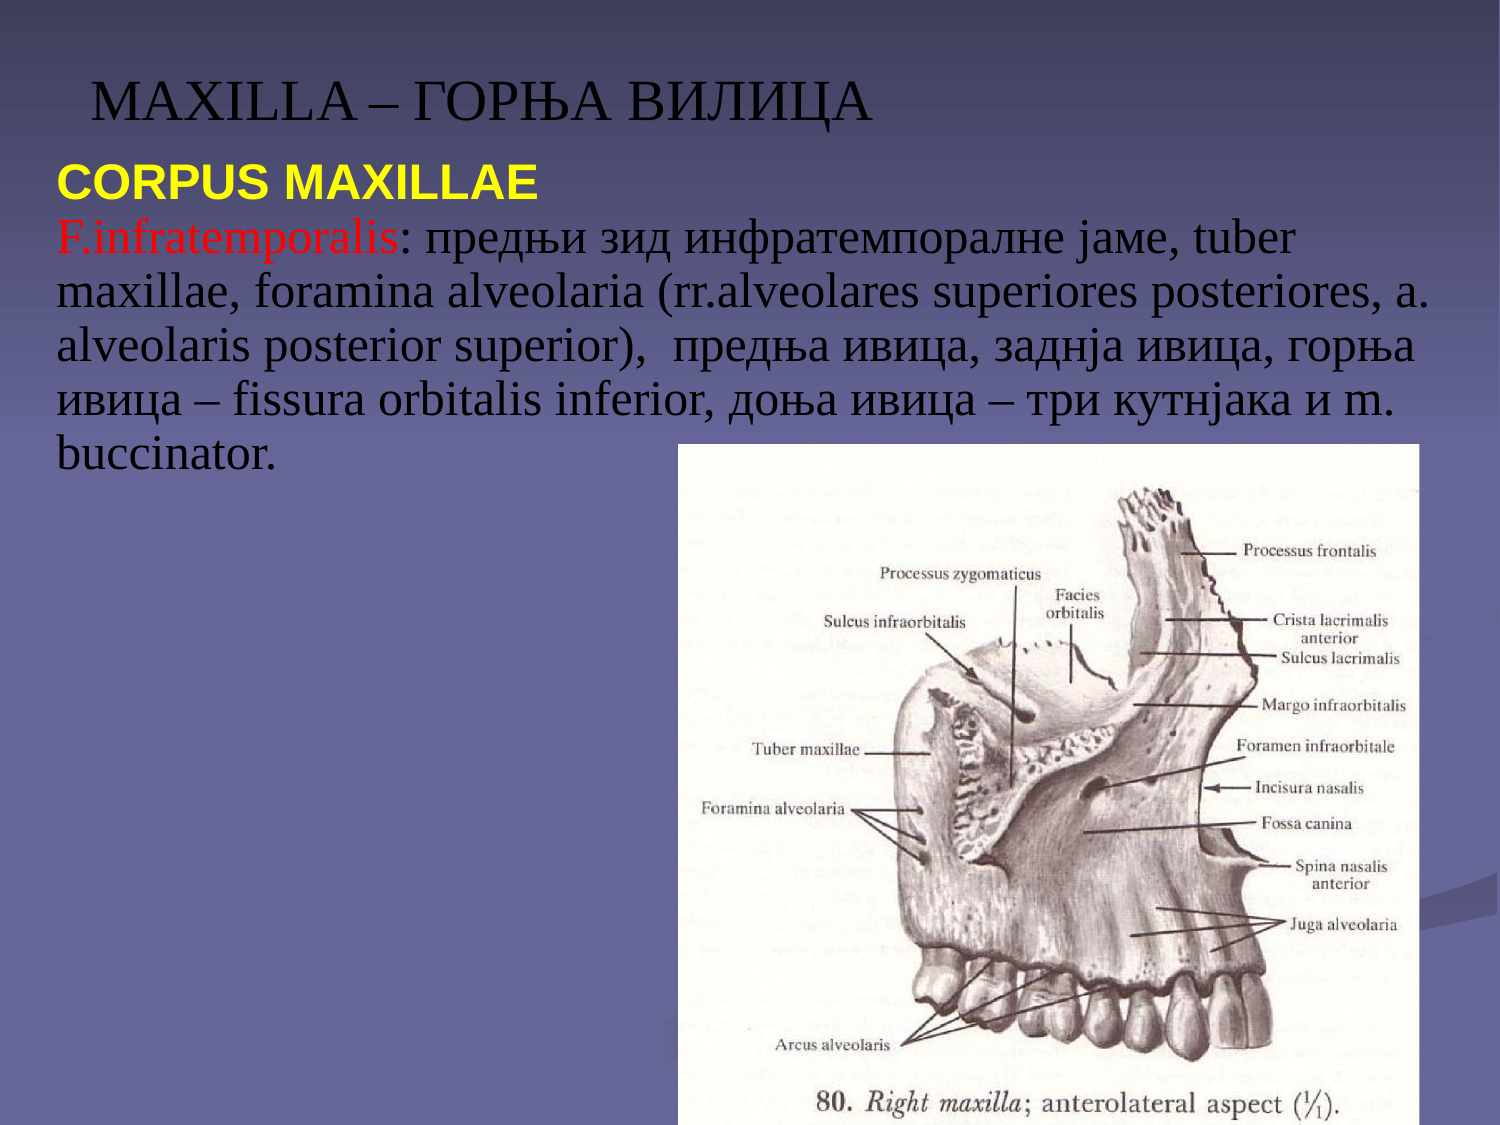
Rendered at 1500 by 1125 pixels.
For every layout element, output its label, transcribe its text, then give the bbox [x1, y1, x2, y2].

list CORPUS MAXILLAE F.infratemporalis: предњи зид инфратемпоралне јаме, tuber maxillae, foramina alveolaria (rr.alveolares superiores posteriores, a. alveolaris posterior superior), предња ивица, заднја ивица, горња ивица – fissura orbitalis inferior, доња ивица – три кутнјака и m. buccinator. [41, 148, 1459, 1083]
title MAXILLA – ГОРЊА ВИЛИЦА [75, 45, 1425, 148]
picture [677, 444, 1420, 1125]
